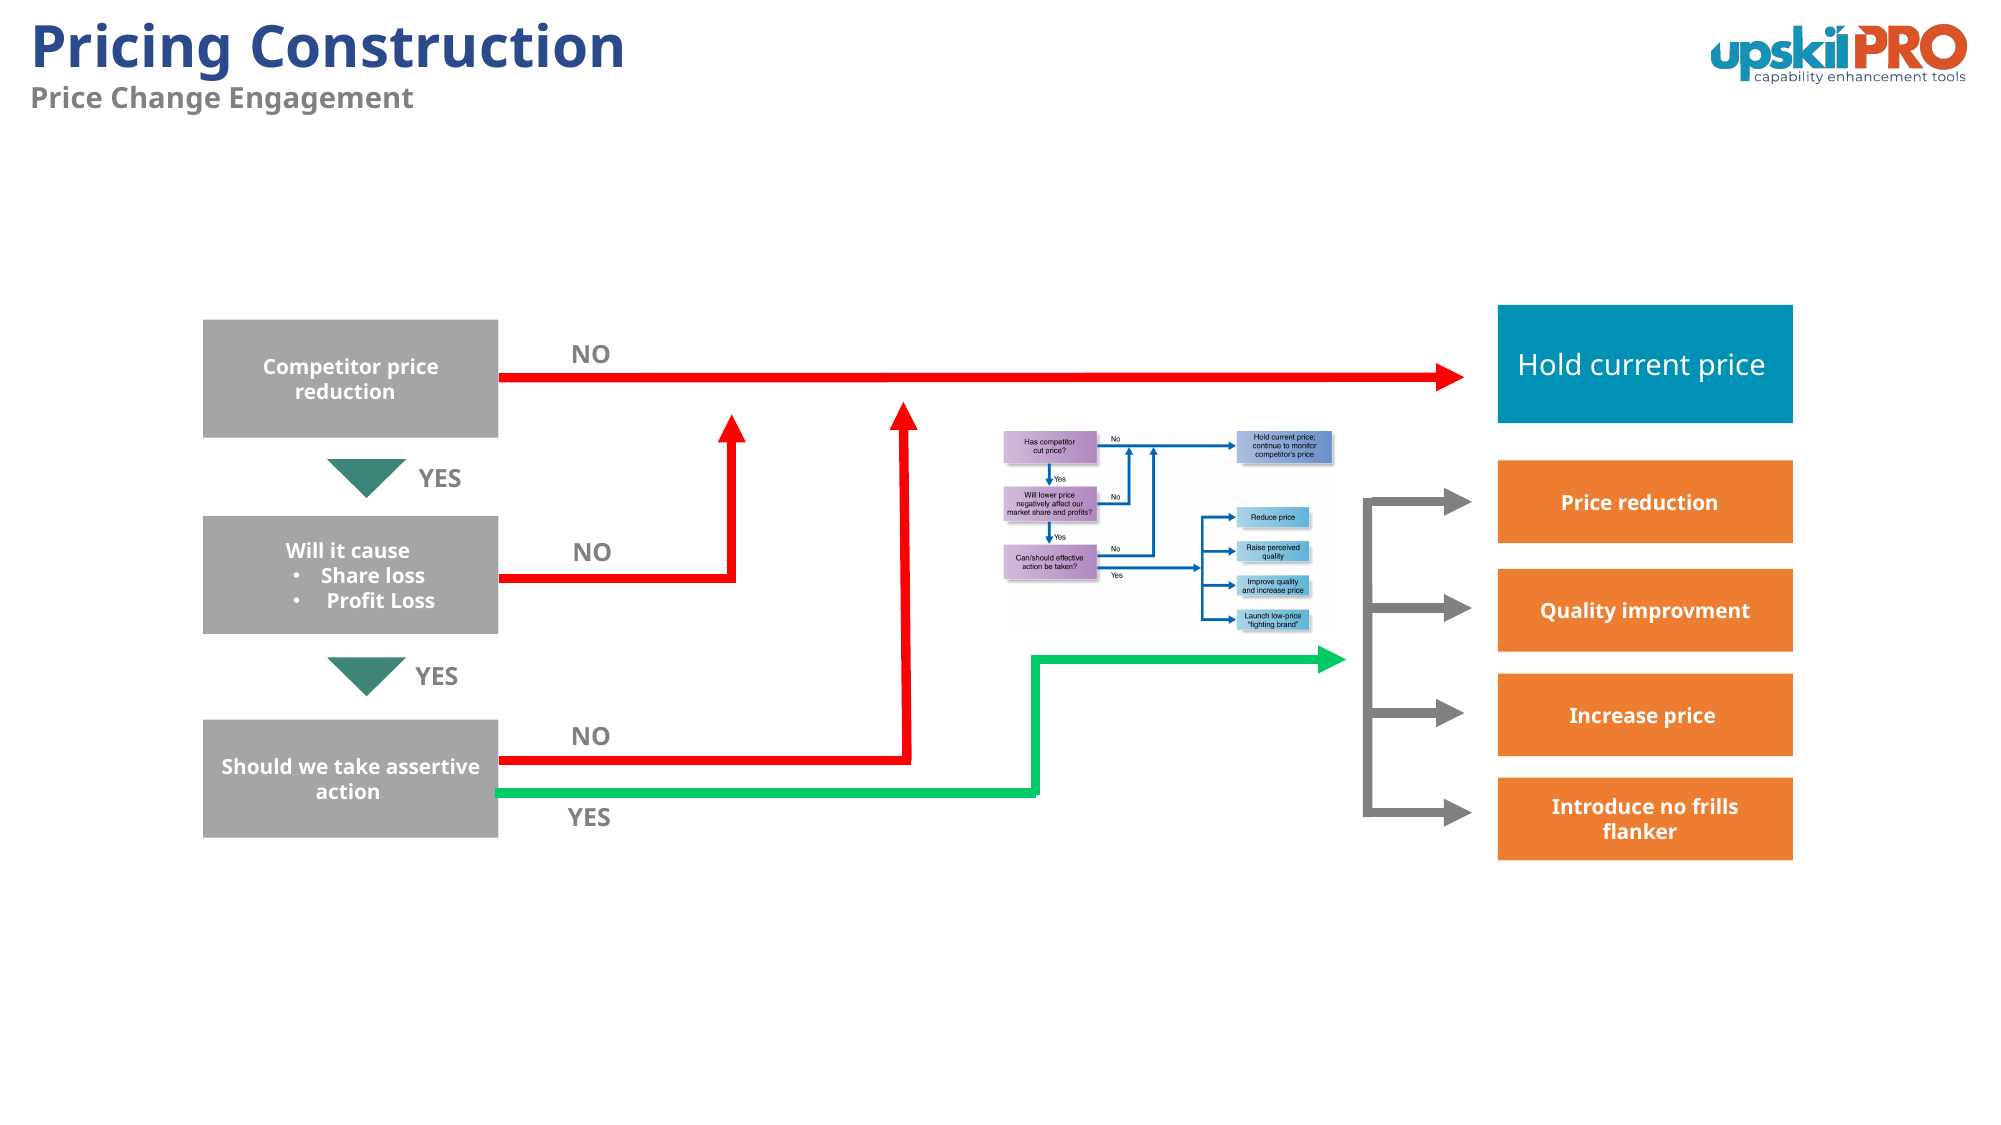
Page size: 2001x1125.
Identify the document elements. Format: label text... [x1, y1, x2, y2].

picture [1711, 24, 1967, 85]
text_box Pricing Construction Price Change Engagement [15, 2, 830, 122]
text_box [203, 304, 1793, 861]
